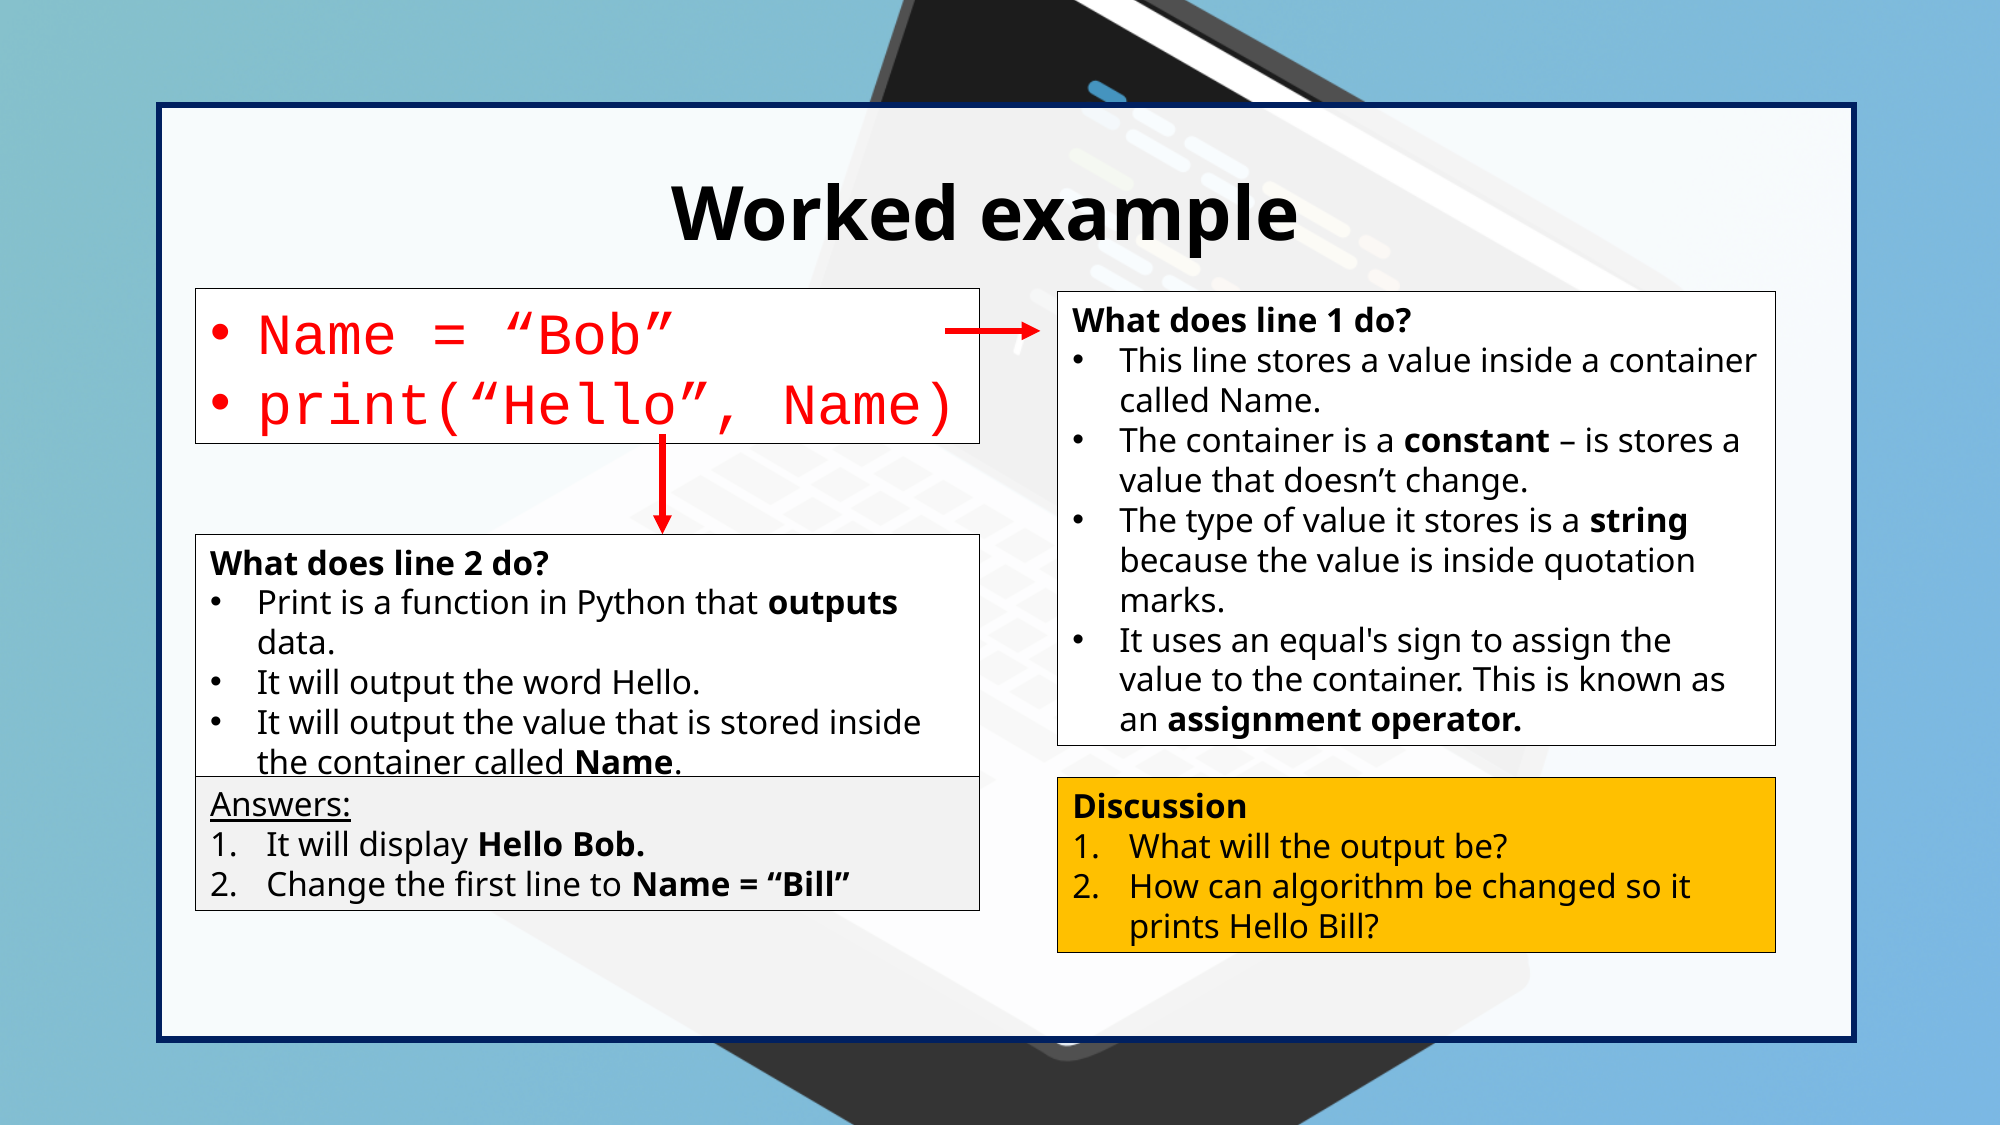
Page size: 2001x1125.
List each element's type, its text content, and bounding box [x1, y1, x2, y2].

text_box What does line 2 do? Print is a function in Python that outputs data. It will output the word Hello. It will output the value that is stored inside the container called Name. [195, 534, 980, 776]
text_box Answers: It will display Hello Bob. Change the first line to Name = “Bill” [195, 776, 980, 911]
text_box What does line 1 do? This line stores a value inside a container called Name. The container is a constant – is stores a value that doesn’t change. The type of value it stores is a string because the value is inside quotation marks. It uses an equal's sign to assign the value to the container. This is known as an assignment operator. [1057, 291, 1776, 746]
text_box Worked example [195, 158, 1776, 264]
picture [0, 0, 2000, 1125]
text_box [158, 104, 1855, 1041]
text_box Name = “Bob” print(“Hello”, Name) [195, 288, 980, 444]
text_box Discussion What will the output be? How can algorithm be changed so it prints Hello Bill? [1057, 777, 1776, 953]
